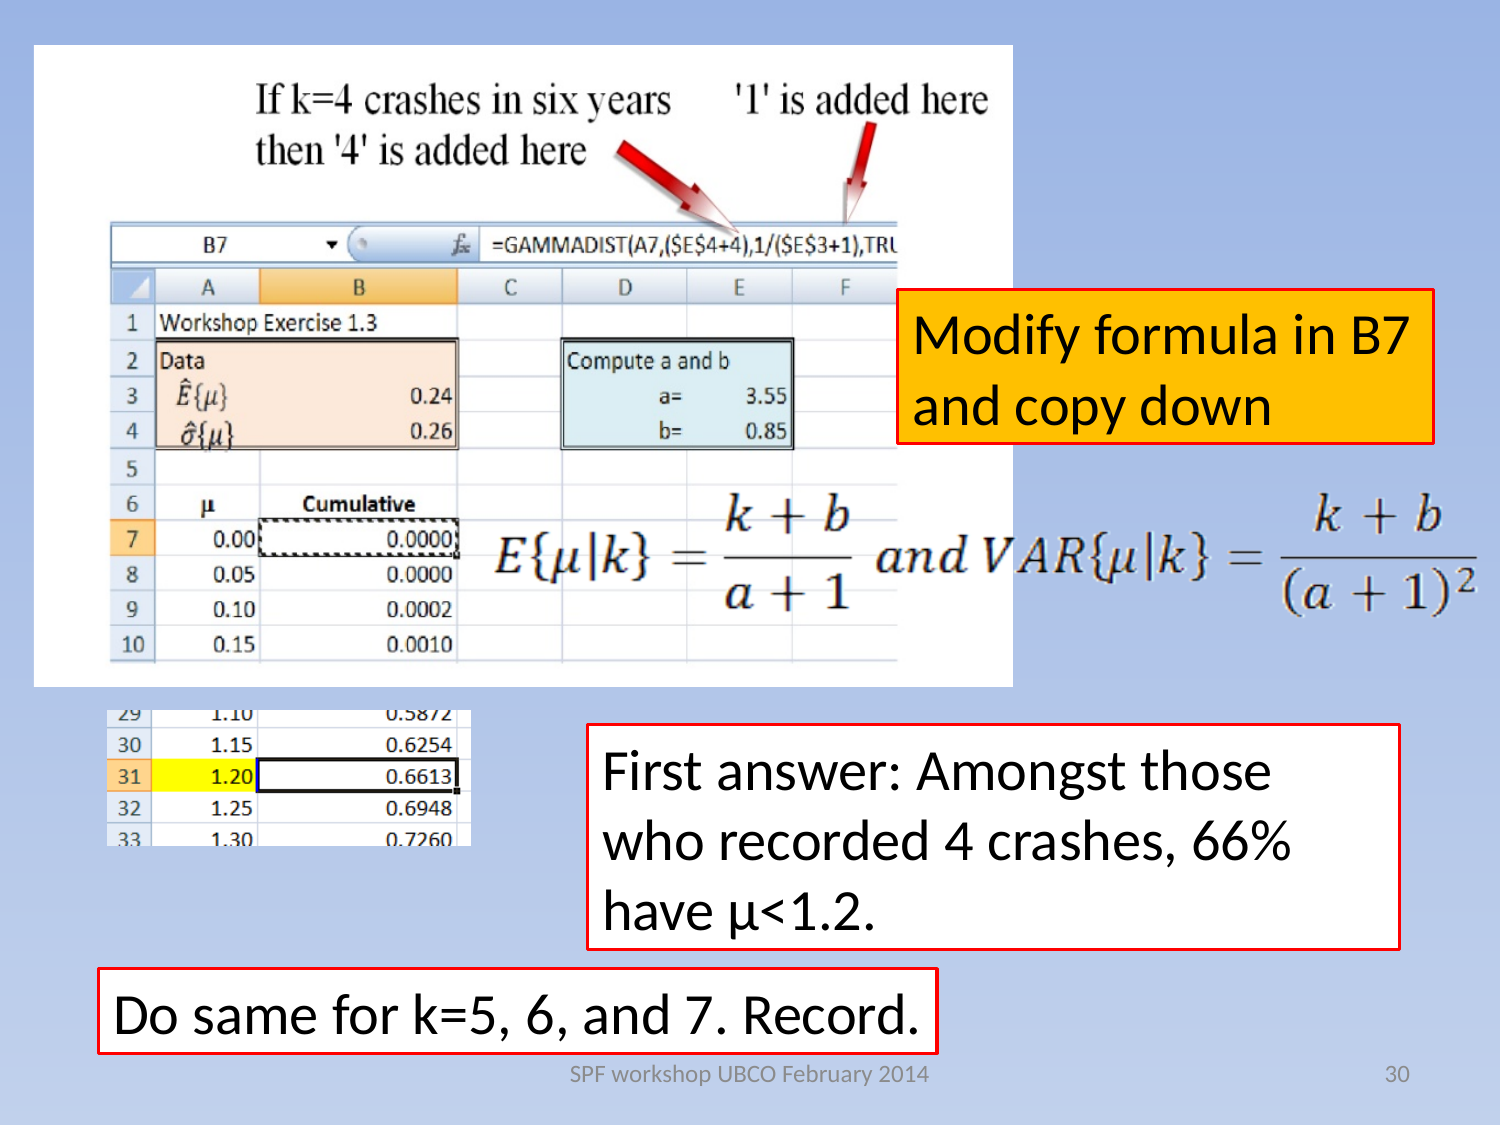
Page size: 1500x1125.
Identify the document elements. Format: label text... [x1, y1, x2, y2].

text_box First answer: Amongst those who recorded 4 crashes, 66% have μ<1.2. [587, 724, 1400, 950]
text_box Do same for k=5, 6, and 7. Record. [98, 968, 938, 1054]
picture [33, 45, 1482, 687]
picture [107, 709, 471, 847]
footer SPF workshop UBCO February 2014 [512, 1042, 988, 1103]
slide_number 30 [1074, 1042, 1425, 1103]
text_box Modify formula in B7 and copy down [1018, 289, 1434, 444]
